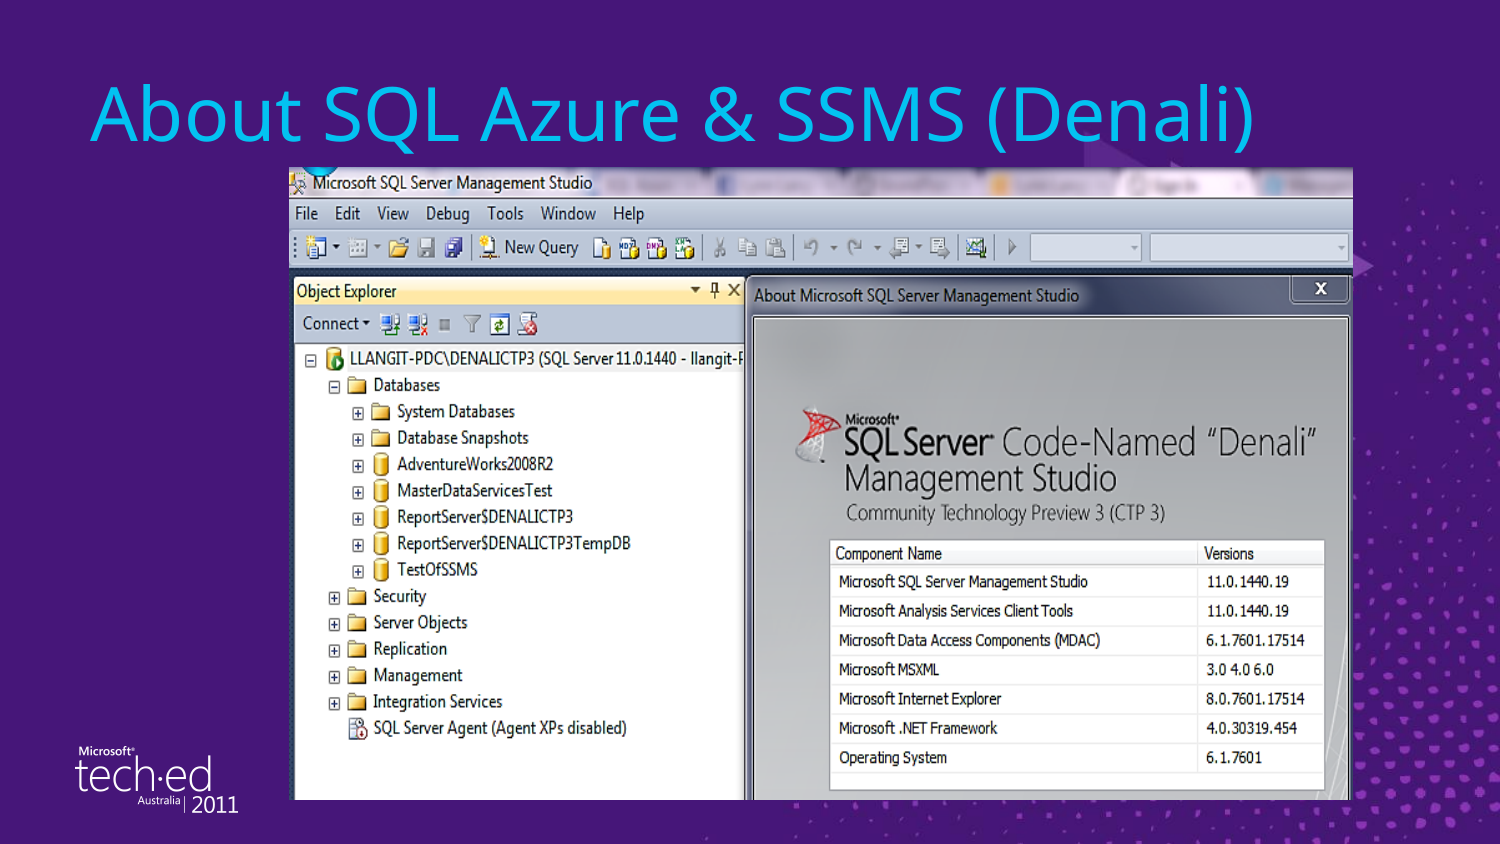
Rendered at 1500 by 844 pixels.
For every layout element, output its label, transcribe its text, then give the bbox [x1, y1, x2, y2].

title About SQL Azure & SSMS (Denali) [75, 40, 1425, 182]
picture [0, 0, 1500, 844]
